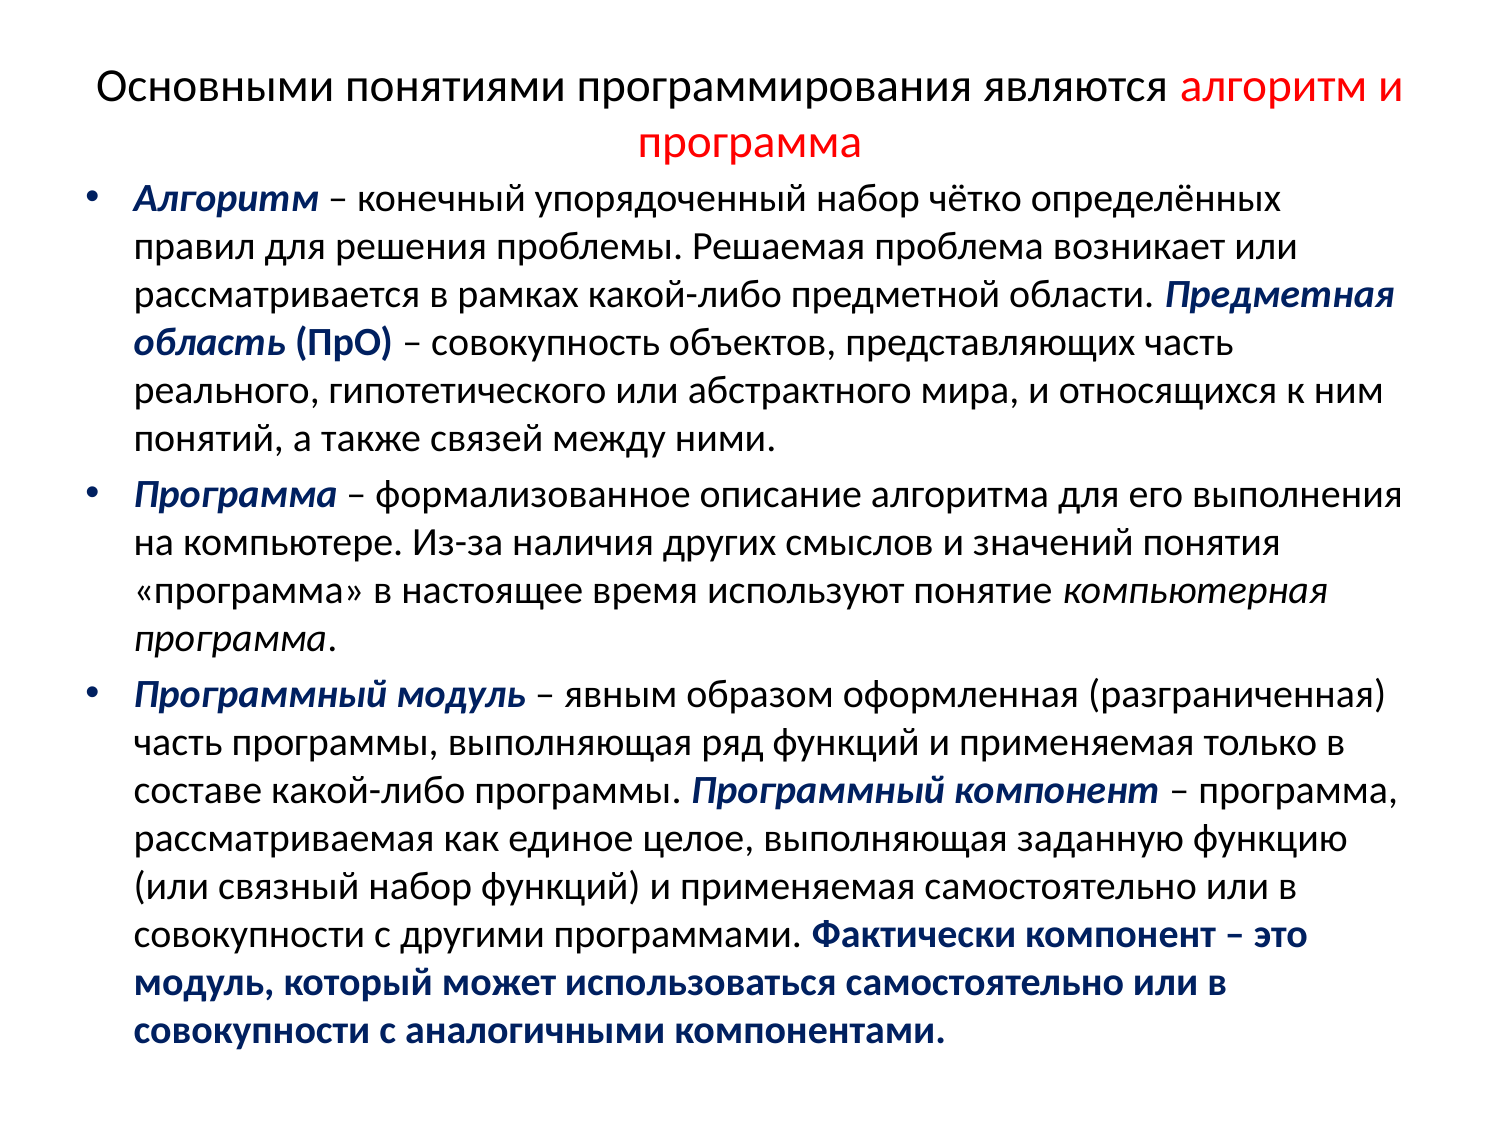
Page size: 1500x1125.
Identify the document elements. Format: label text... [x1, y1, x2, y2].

title Основными понятиями программирования являются алгоритм и программа [75, 45, 1425, 233]
list Алгоритм – конечный упорядоченный набор чётко определённых правил для решения проблемы. Решаемая проблема возникает или рассматривается в рамках какой-либо предметной области. Предметная область (ПрО) – совокупность объектов, представляющих часть реального, гипотетического или абстрактного мира, и относящихся к ним понятий, а также связей между ними. Программа – формализованное описание алгоритма для его выполнения на компьютере. Из-за наличия других смыслов и значений понятия «программа» в настоящее время используют понятие компьютерная программа. Программный модуль – явным образом оформленная (разграниченная) часть программы, выполняющая ряд функций и применяемая только в составе какой-либо программы. Программный компонент – программа, рассматриваемая как единое целое, выполняющая заданную функцию (или связный набор функций) и применяемая самостоятельно или в совокупности с другими программами. Фактически компонент – это модуль, который может использоваться самостоятельно или в совокупности с аналогичными компонентами. [70, 164, 1421, 1102]
